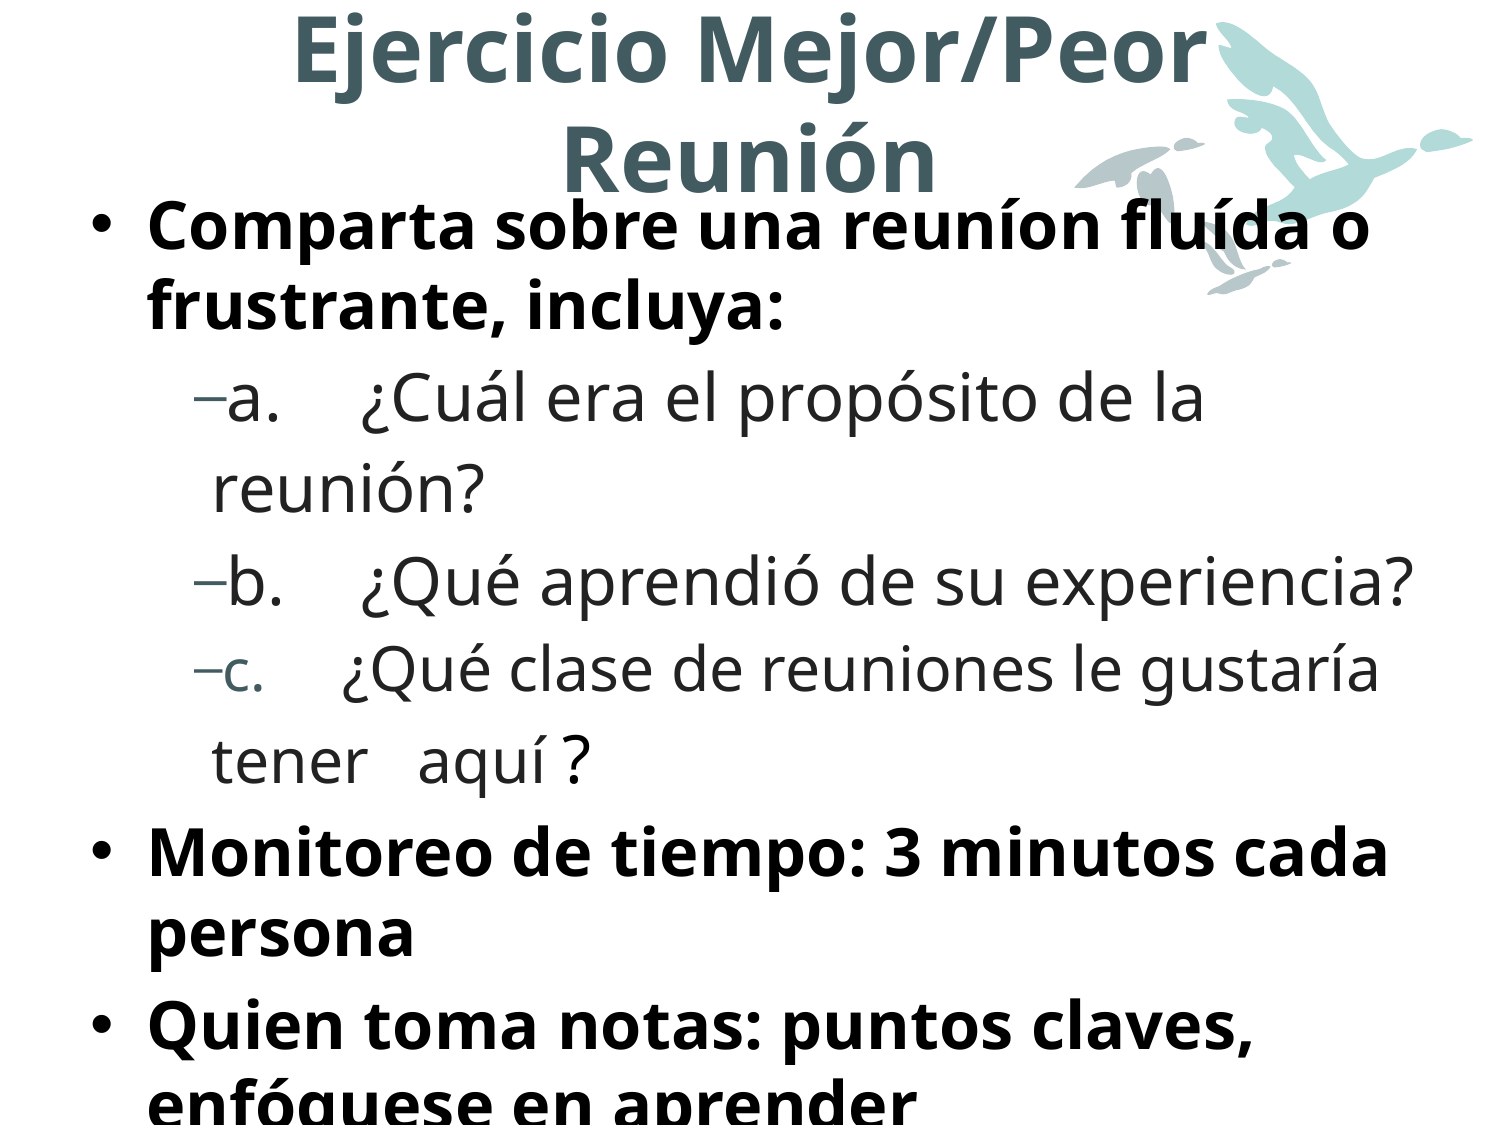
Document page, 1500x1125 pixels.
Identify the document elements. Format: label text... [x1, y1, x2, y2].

title Ejercicio Mejor/Peor Reunión [75, 7, 1425, 174]
list Comparta sobre una reuníon fluída o frustrante, incluya: a. ¿Cuál era el propósito de la reunión? b. ¿Qué aprendió de su experiencia? c. ¿Qué clase de reuniones le gustaría tener aquí ? Monitoreo de tiempo: 3 minutos cada persona Quien toma notas: puntos claves, enfóquese en aprender [75, 174, 1471, 918]
